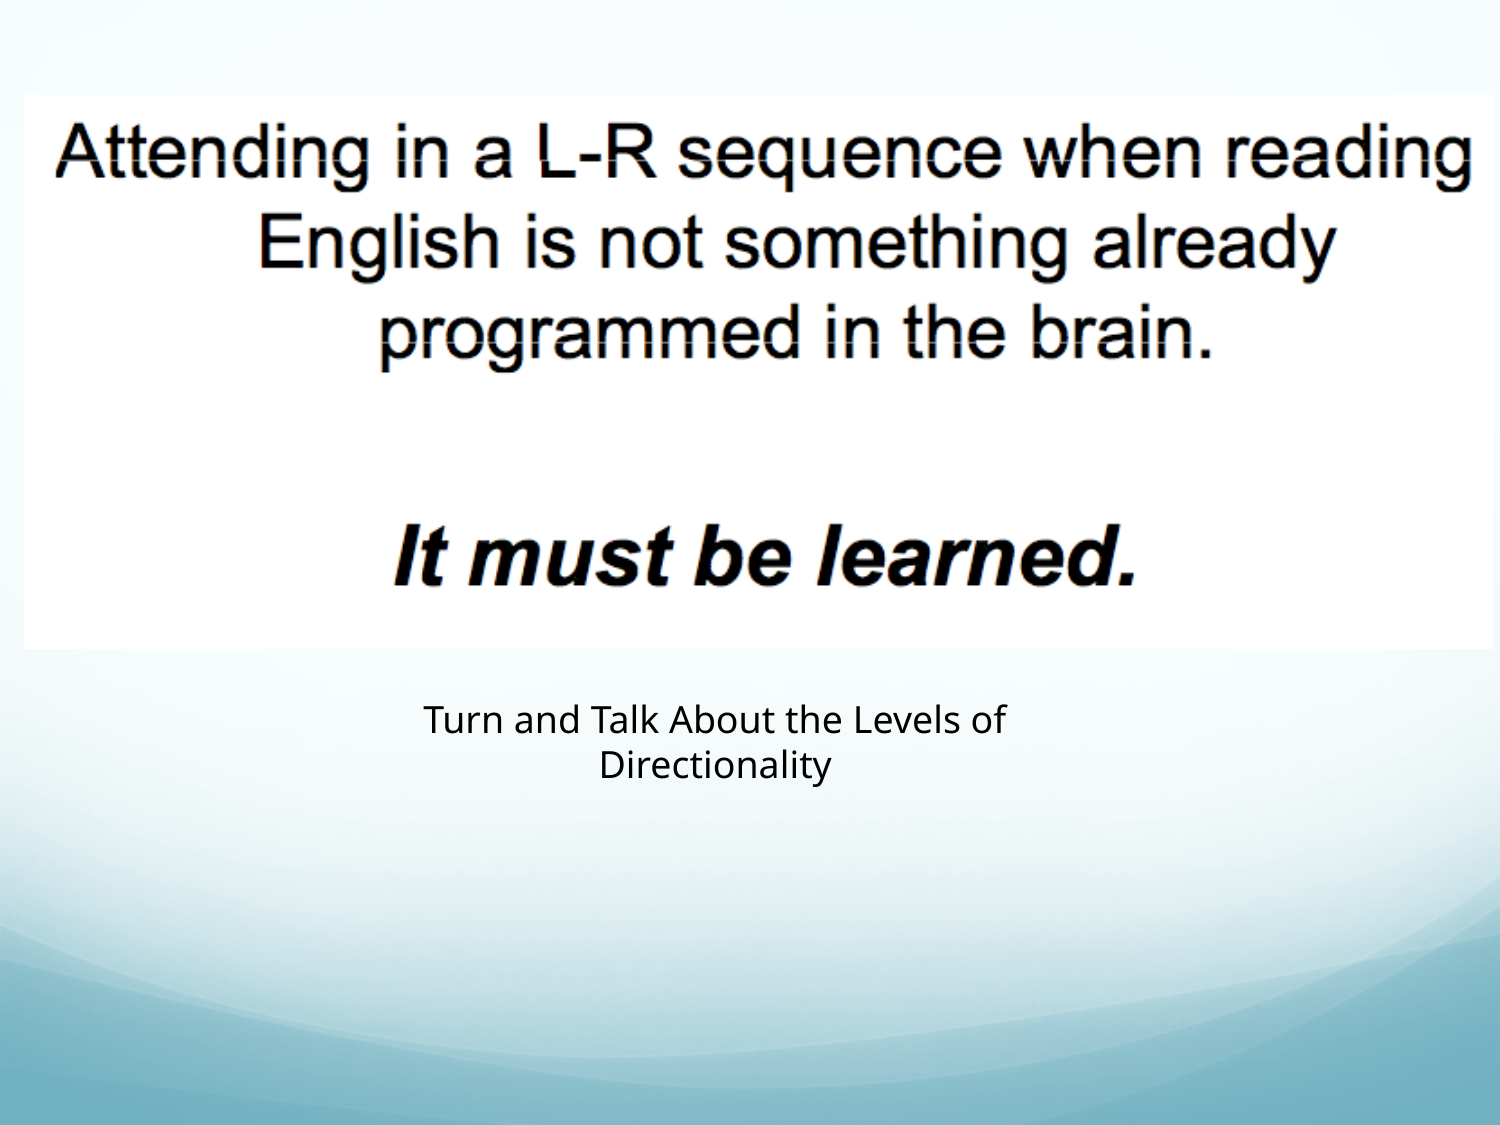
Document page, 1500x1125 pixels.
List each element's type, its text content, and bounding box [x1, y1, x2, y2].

picture [24, 94, 1493, 650]
text_box Turn and Talk About the Levels of Directionality [341, 688, 1089, 794]
